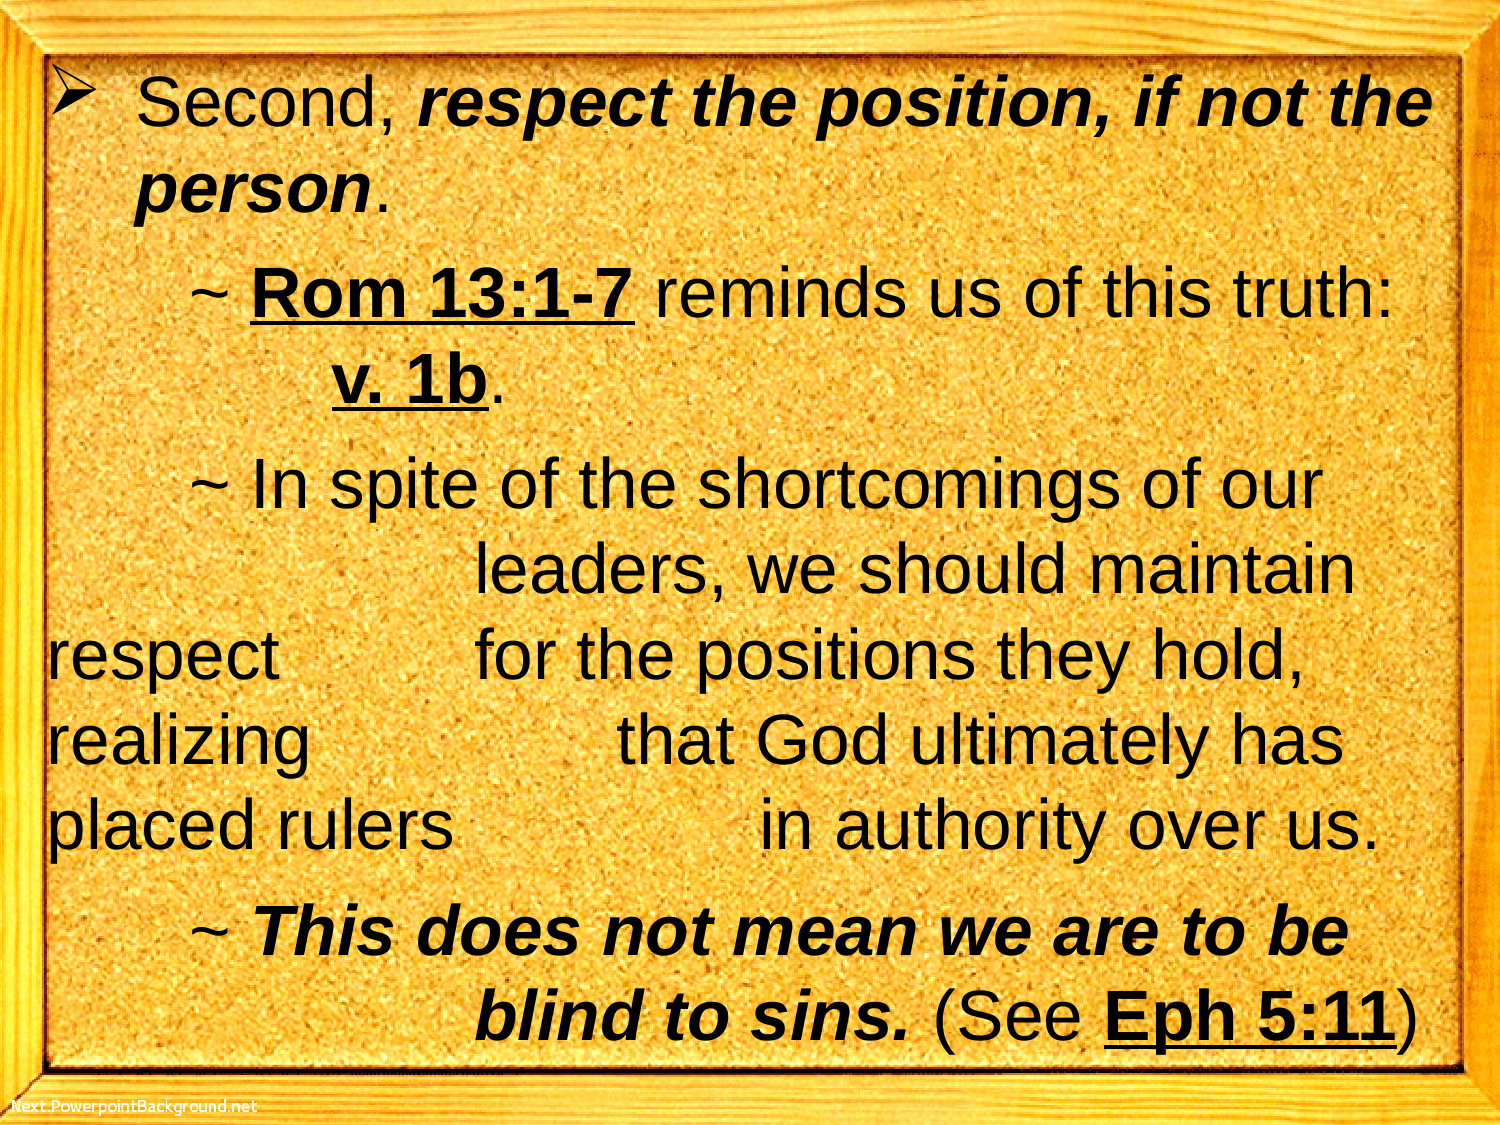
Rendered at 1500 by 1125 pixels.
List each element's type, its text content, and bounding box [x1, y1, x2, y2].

picture [0, 0, 1500, 1125]
subtitle Second, respect the position, if not the person. ~ Rom 13:1-7 reminds us of this truth: v. 1b. ~ In spite of the shortcomings of our leaders, we should maintain respect for the positions they hold, realizing that God ultimately has placed rulers in authority over us. ~ This does not mean we are to be blind to sins. (See Eph 5:11) [31, 48, 1467, 1081]
